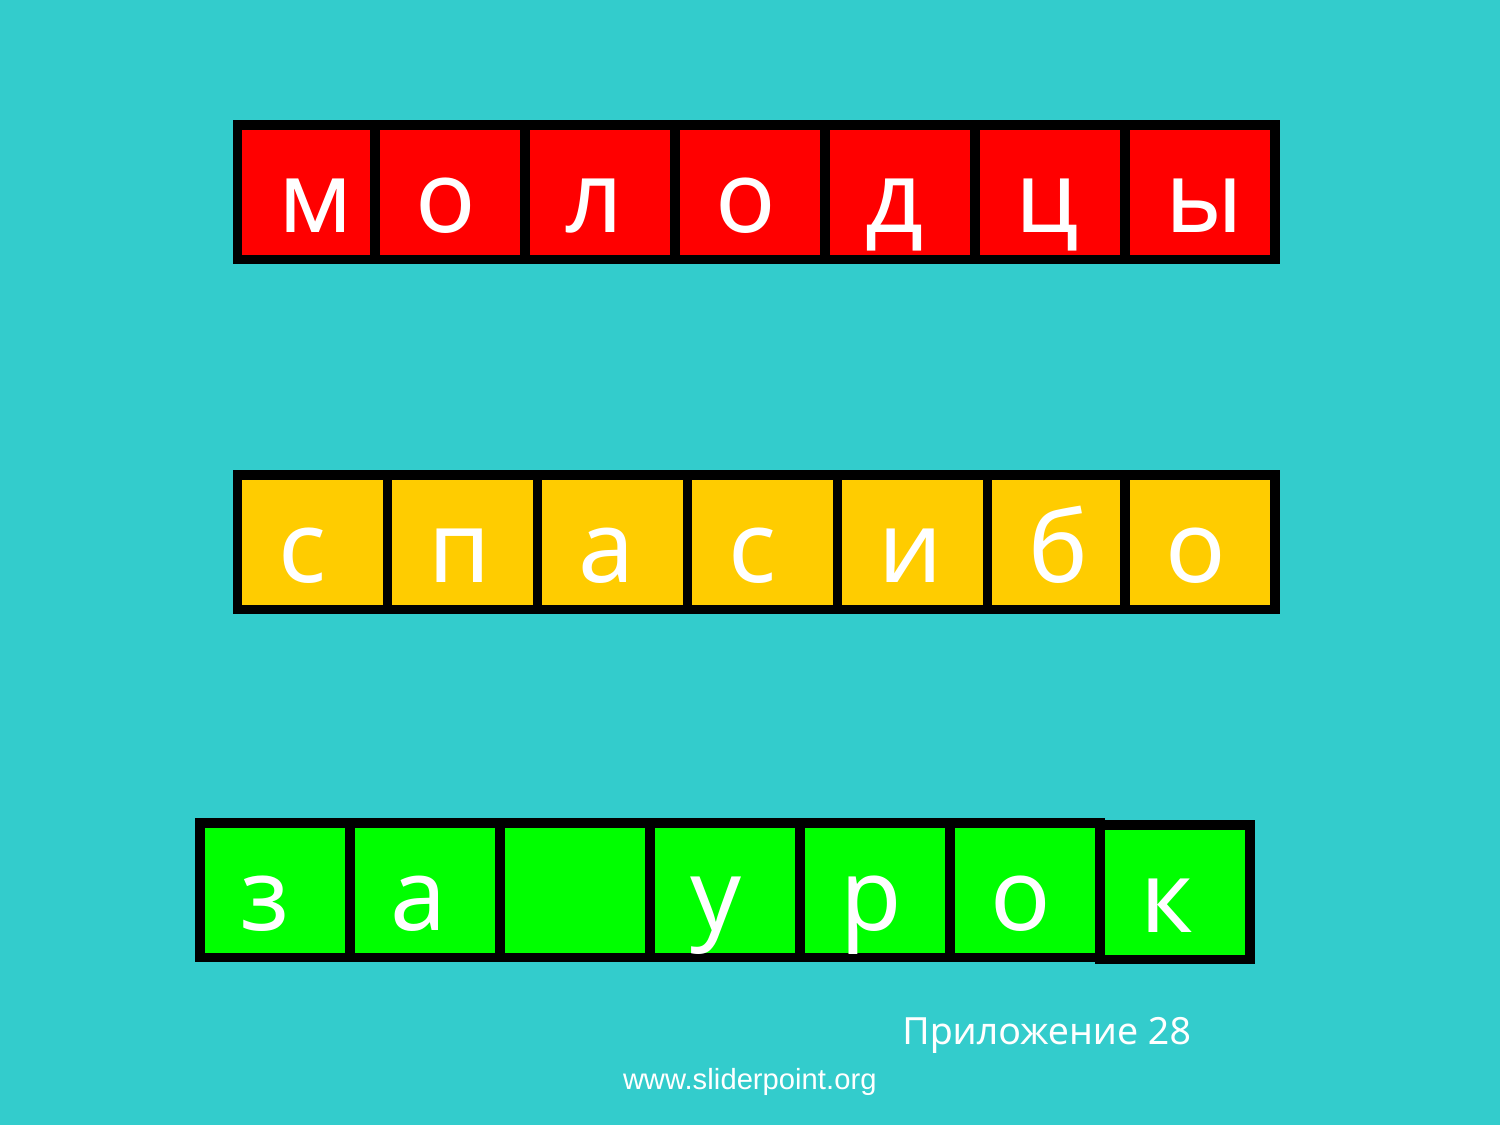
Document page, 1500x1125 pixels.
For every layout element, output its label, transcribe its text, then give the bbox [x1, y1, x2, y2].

text_box у [649, 822, 799, 958]
text_box м [237, 125, 374, 260]
text_box Приложение 28 [887, 999, 1300, 1118]
text_box л [524, 125, 674, 260]
text_box д [824, 125, 974, 260]
text_box з [199, 822, 349, 958]
text_box и [837, 474, 987, 610]
text_box о [674, 125, 824, 260]
footer www.sliderpoint.org [512, 1024, 988, 1103]
text_box ц [974, 125, 1124, 260]
text_box п [387, 474, 537, 610]
text_box [499, 822, 649, 958]
text_box о [1124, 474, 1275, 610]
text_box с [237, 474, 387, 610]
text_box о [949, 822, 1100, 958]
text_box а [349, 822, 499, 958]
text_box о [374, 125, 524, 260]
text_box а [537, 474, 688, 610]
text_box б [987, 474, 1124, 610]
text_box к [1099, 825, 1250, 960]
text_box р [799, 822, 949, 958]
text_box ы [1124, 125, 1275, 260]
text_box с [688, 474, 837, 610]
